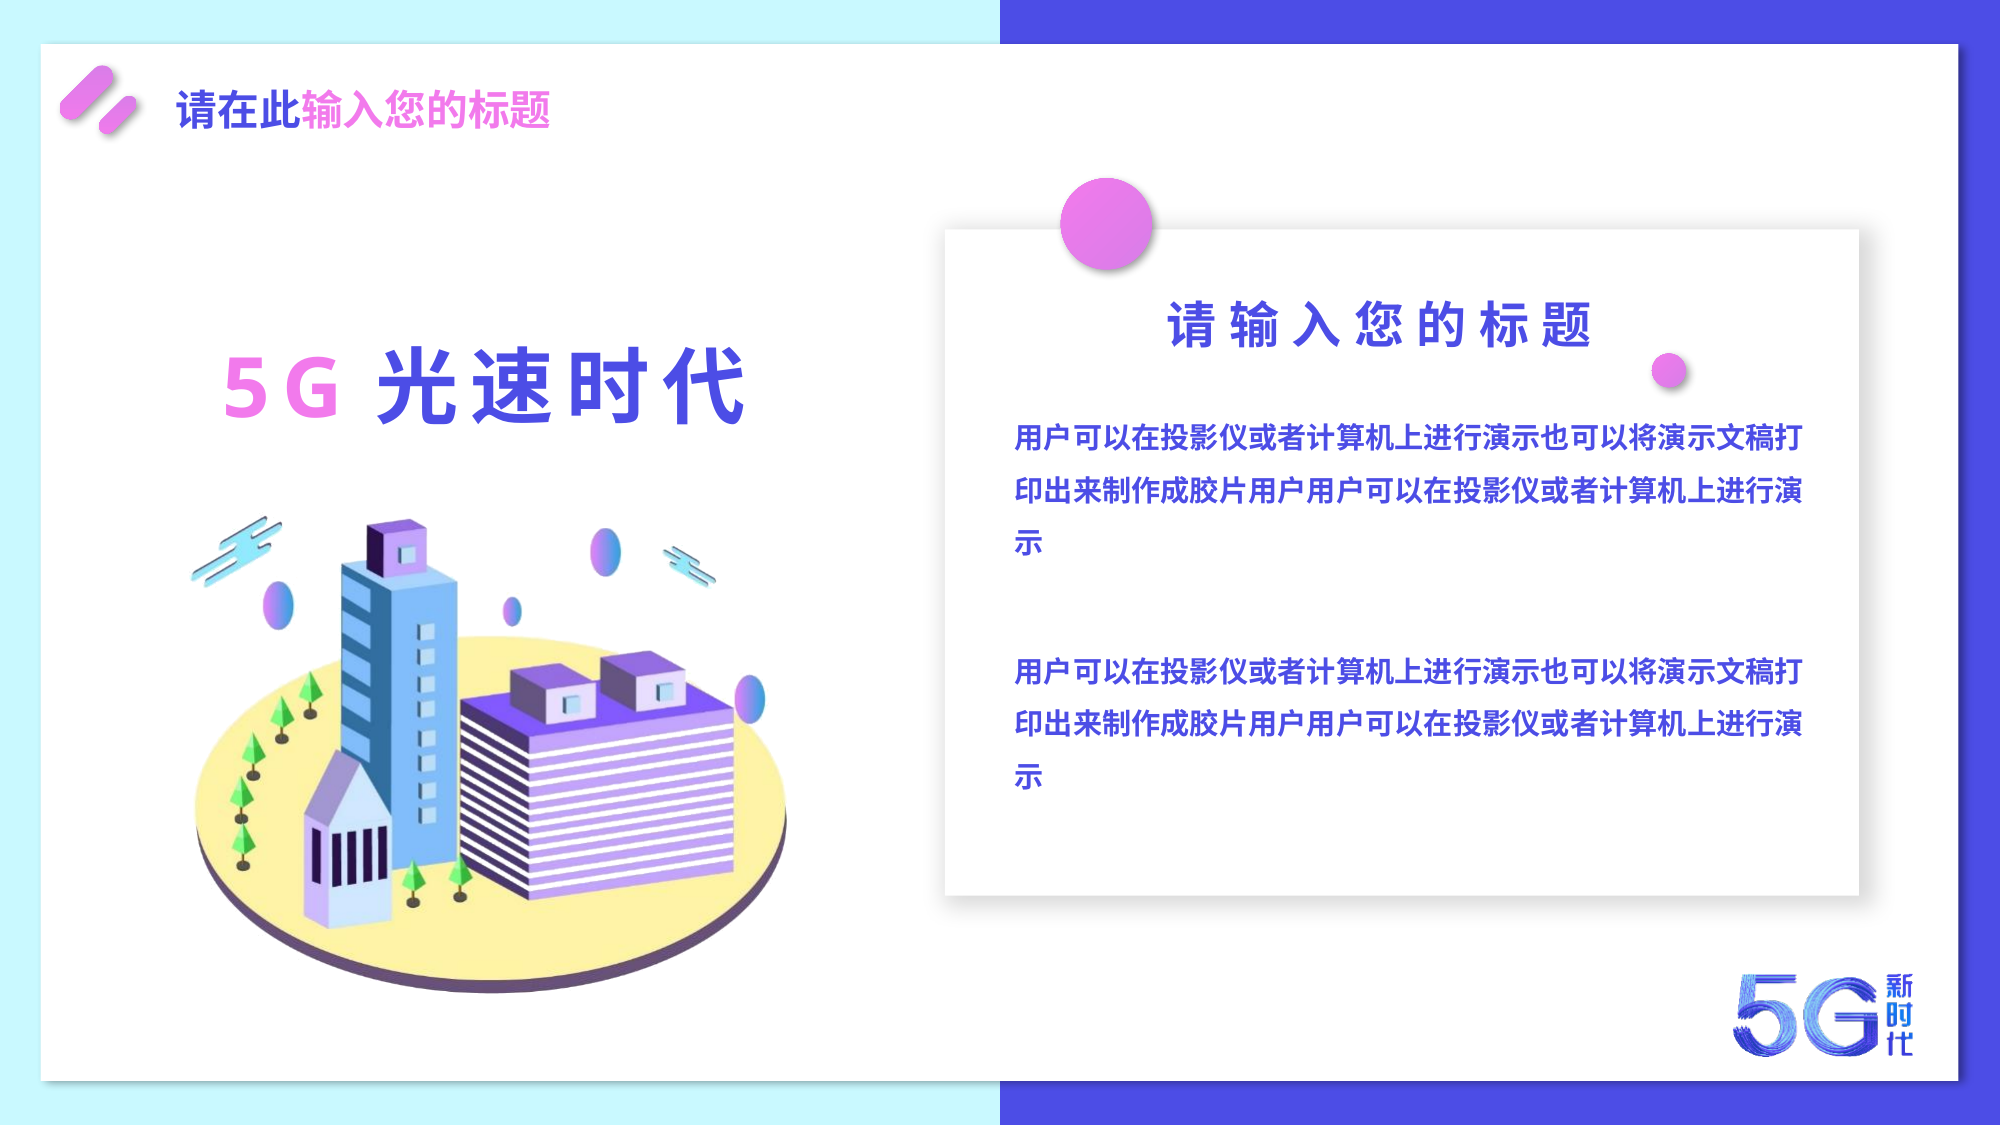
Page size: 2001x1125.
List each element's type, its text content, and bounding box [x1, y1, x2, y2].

text_box 用户可以在投影仪或者计算机上进行演示也可以将演示文稿打印出来制作成胶片用户用户可以在投影仪或者计算机上进行演示 [999, 628, 1827, 801]
text_box [1059, 177, 1153, 271]
text_box [944, 228, 1860, 897]
text_box 5G光速时代 [207, 326, 817, 442]
text_box [1650, 352, 1687, 389]
picture [39, 44, 1961, 1081]
text_box 请输入您的标题 [1151, 285, 1652, 361]
text_box 用户可以在投影仪或者计算机上进行演示也可以将演示文稿打印出来制作成胶片用户用户可以在投影仪或者计算机上进行演示 [999, 394, 1827, 567]
